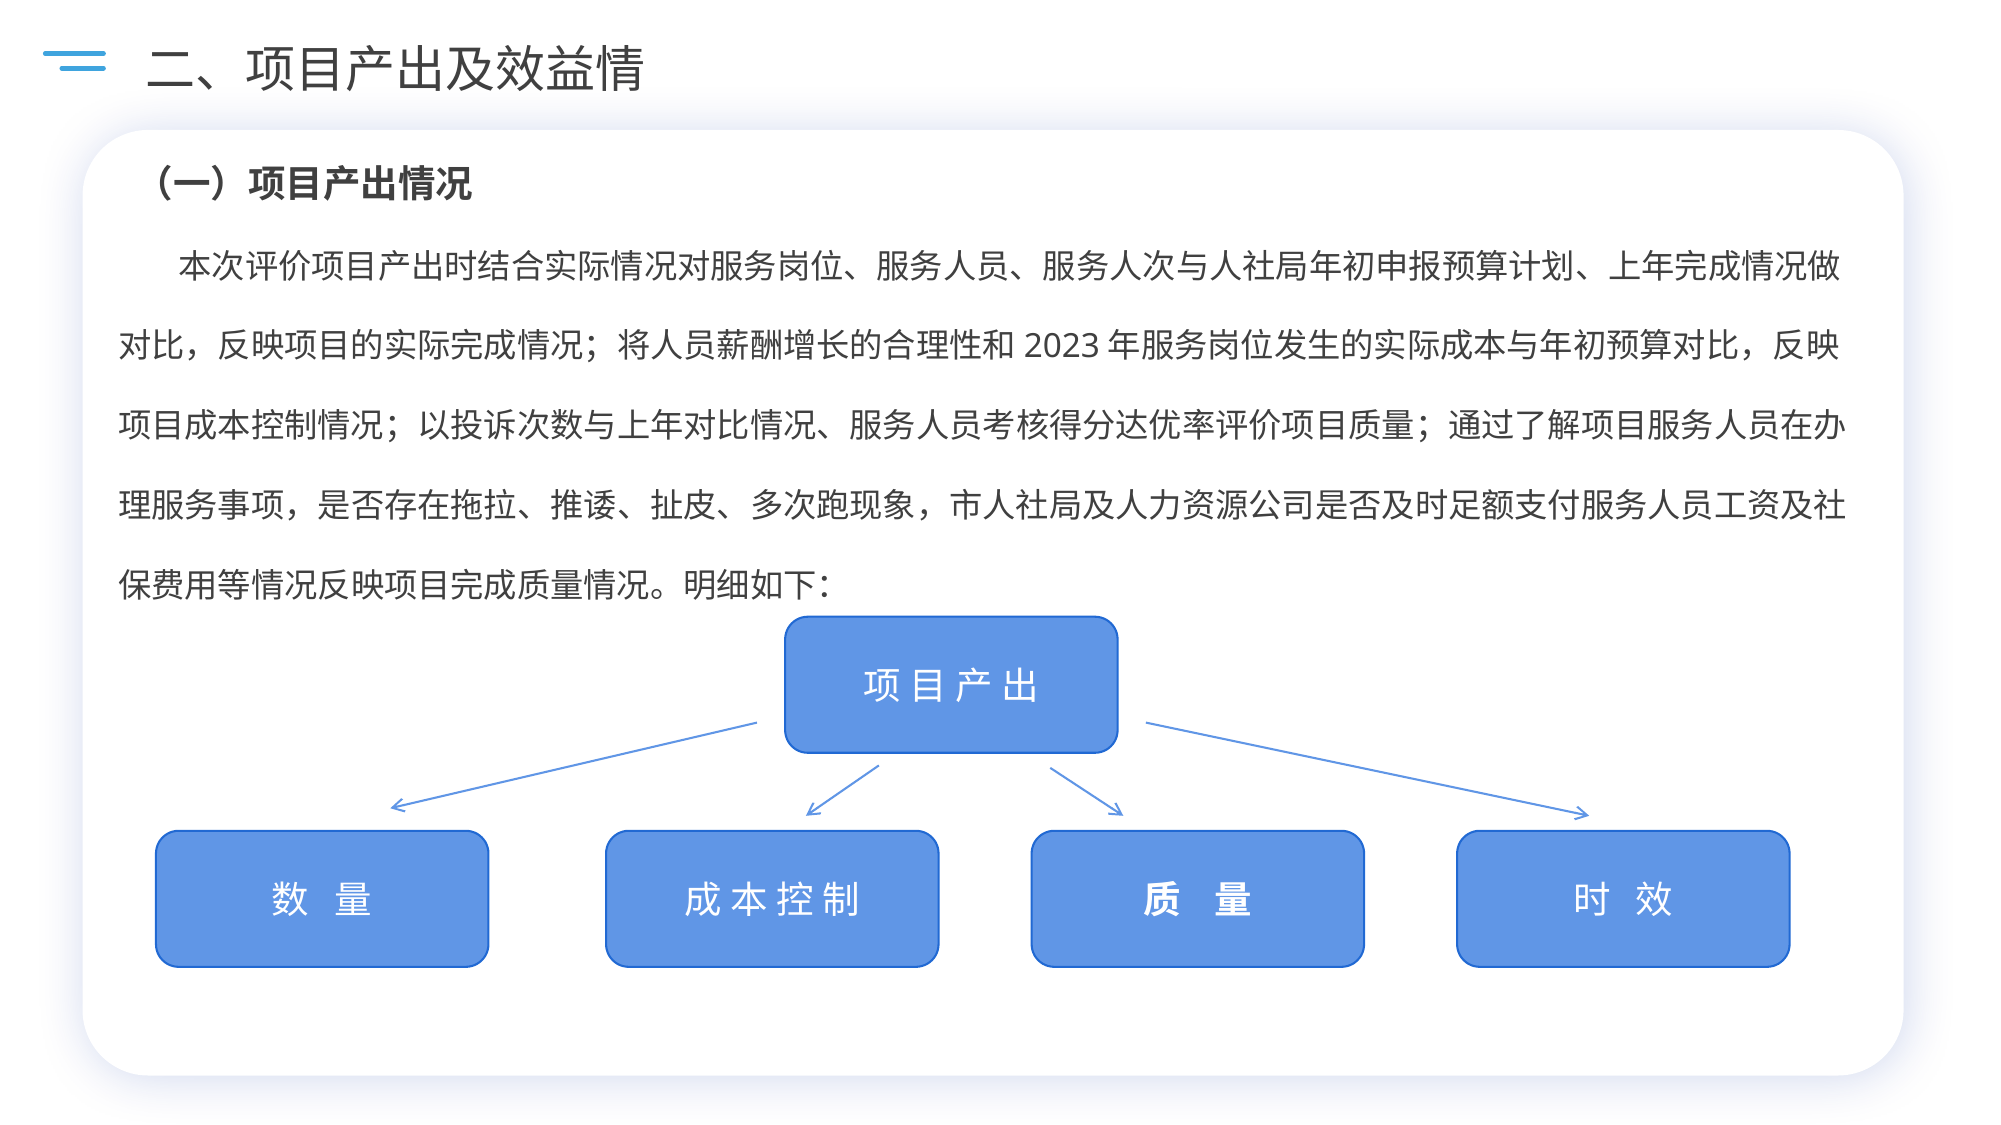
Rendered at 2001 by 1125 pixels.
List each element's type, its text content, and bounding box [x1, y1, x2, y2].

text_box 项 目 产 出 [784, 615, 1119, 754]
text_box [390, 722, 757, 809]
text_box （一）项目产出情况 本次评价项目产出时结合实际情况对服务岗位、服务人员、服务人次与人社局年初申报预算计划、上年完成情况做对比，反映项目的实际完成情况；将人员薪酬增长的合理性和2023年服务岗位发生的实际成本与年初预算对比，反映项目成本控制情况；以投诉次数与上年对比情况、服务人员考核得分达优率评价项目质量；通过了解项目服务人员在办理服务事项，是否存在拖拉、推诿、扯皮、多次跑现象，市人社局及人力资源公司是否及时足额支付服务人员工资及社保费用等情况反映项目完成质量情况。明细如下： [103, 129, 1883, 630]
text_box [45, 53, 104, 69]
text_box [1050, 767, 1124, 816]
text_box [81, 146, 1905, 1077]
text_box 二、项目产出及效益情况 [130, 0, 667, 129]
text_box 数 量 [154, 829, 490, 968]
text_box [1145, 722, 1590, 816]
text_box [805, 765, 879, 816]
text_box 成 本 控 制 [605, 829, 940, 968]
text_box 质 量 [1030, 829, 1366, 968]
text_box 时 效 [1456, 829, 1791, 968]
